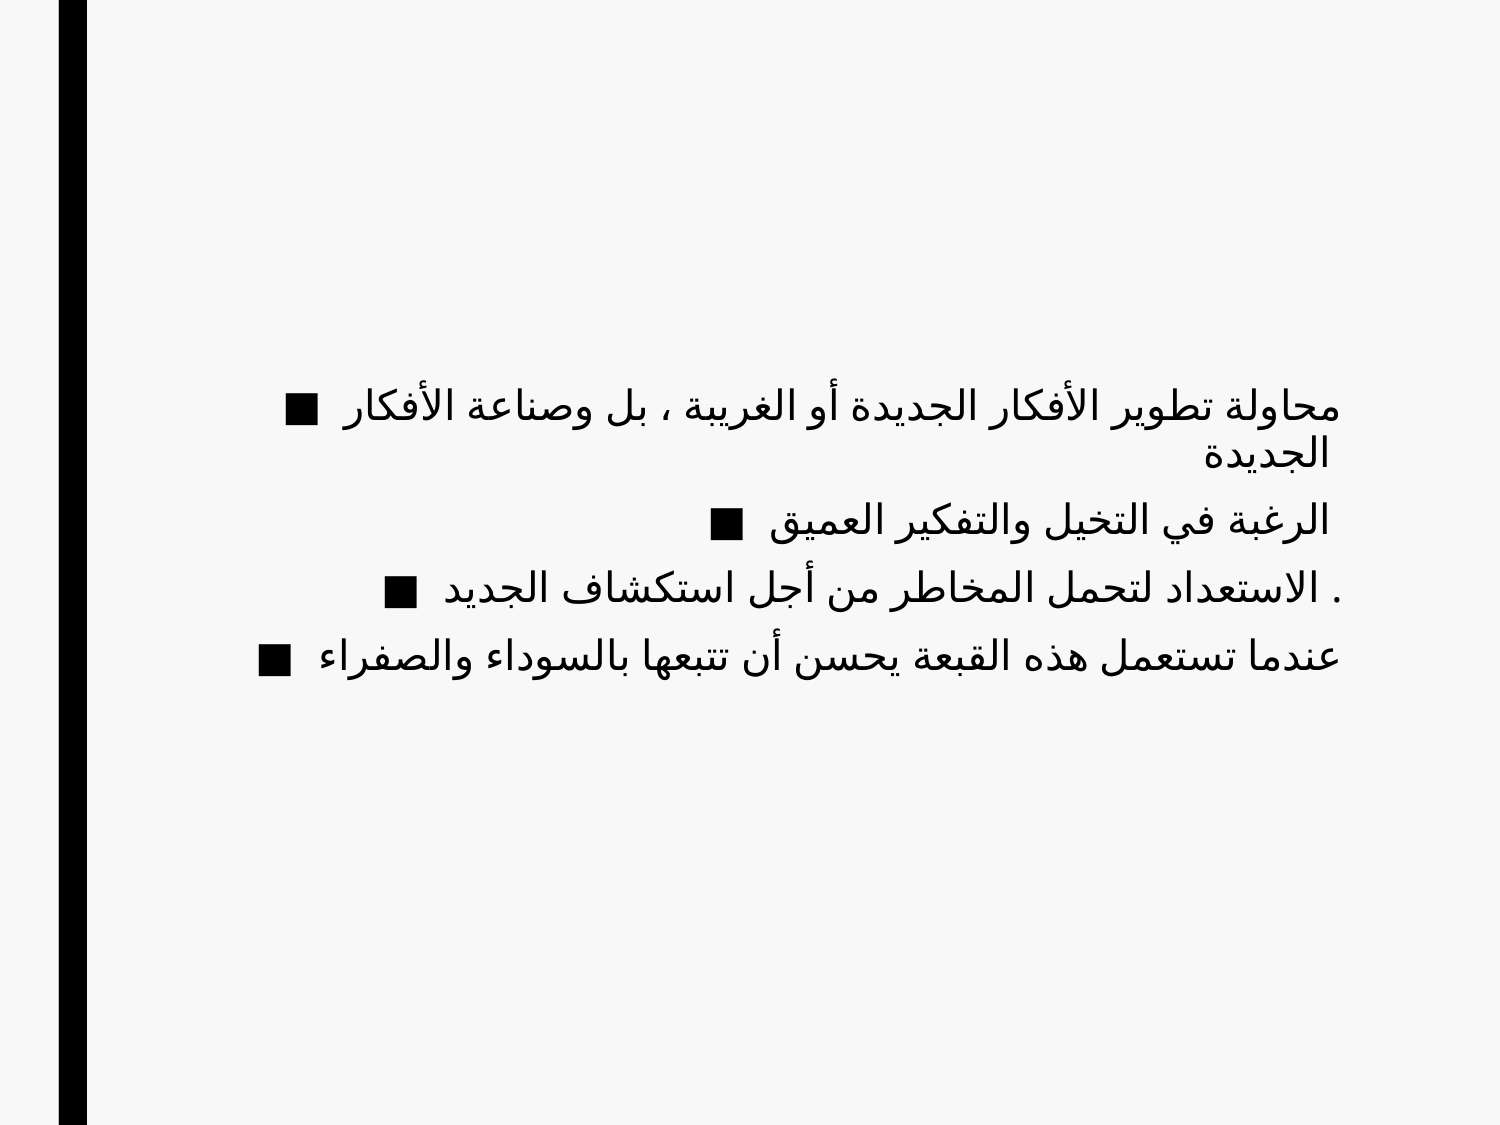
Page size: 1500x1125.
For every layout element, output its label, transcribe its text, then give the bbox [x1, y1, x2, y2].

list محاولة تطوير الأفكار الجديدة أو الغريبة ، بل وصناعة الأفكار الجديدة الرغبة في التخيل والتفكير العميق الاستعداد لتحمل المخاطر من أجل استكشاف الجديد . عندما تستعمل هذه القبعة يحسن أن تتبعها بالسوداء والصفراء [168, 374, 1351, 963]
